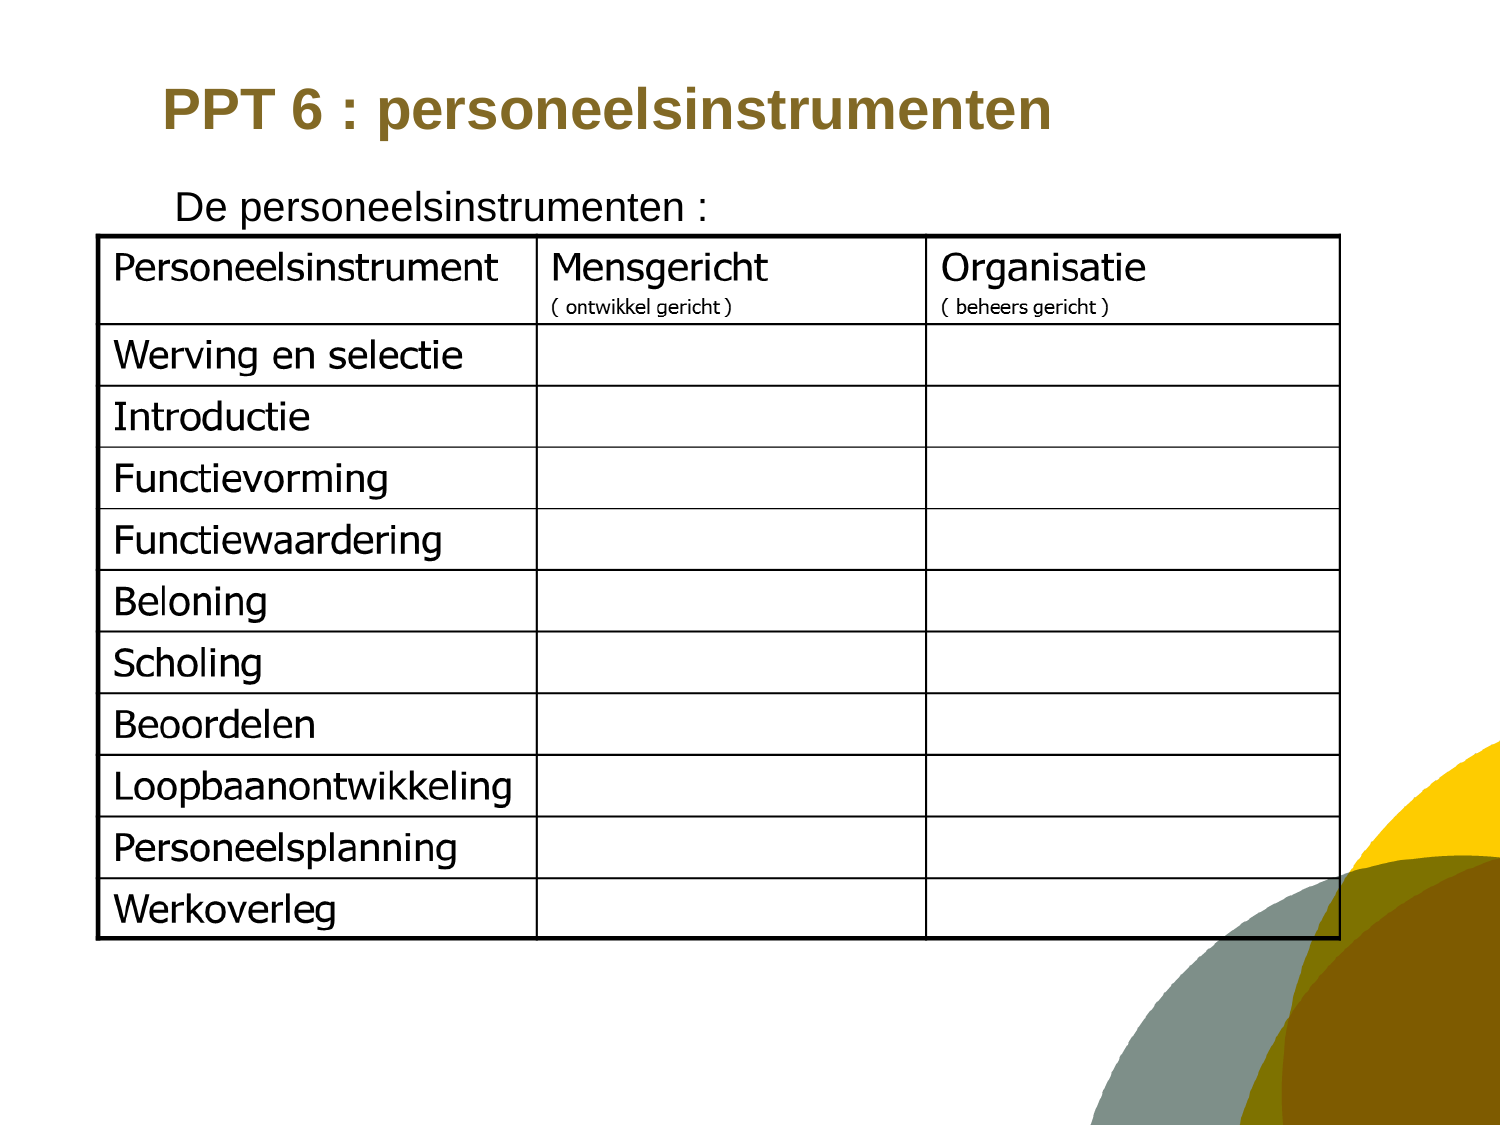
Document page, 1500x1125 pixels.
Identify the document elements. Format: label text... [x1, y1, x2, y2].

title PPT 6 : personeelsinstrumenten [147, 54, 1414, 149]
picture [66, 231, 1500, 1125]
text_box [147, 226, 159, 230]
list De personeelsinstrumenten : [159, 172, 1425, 1005]
